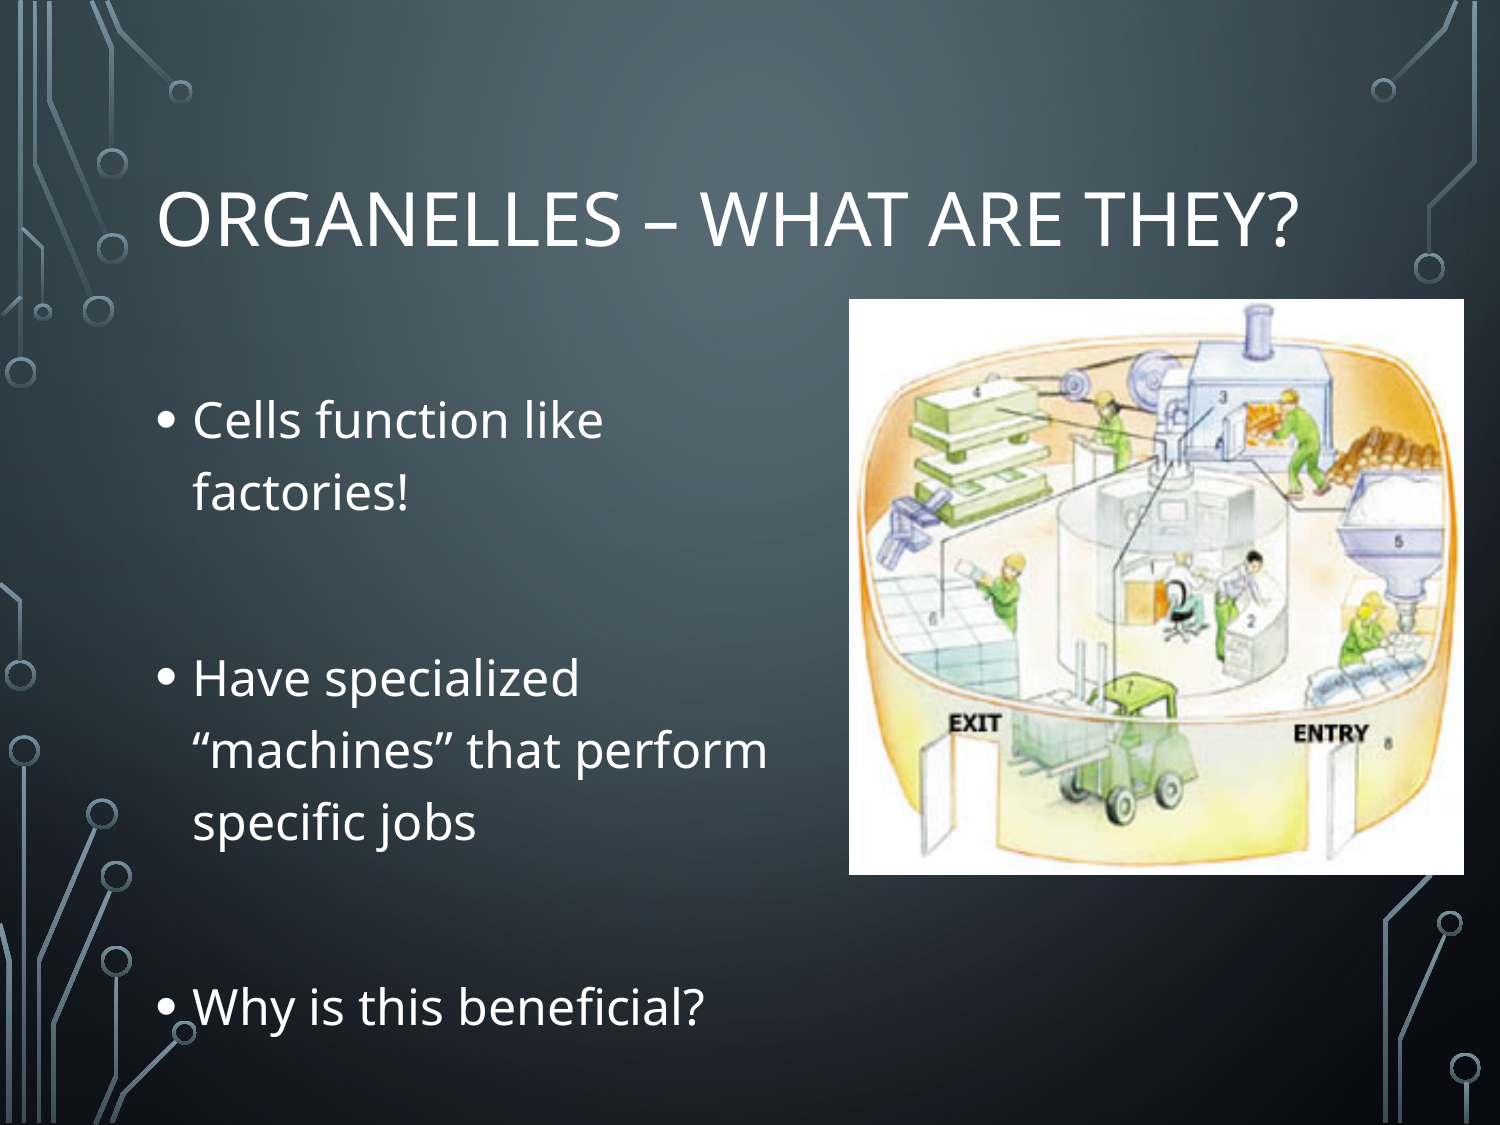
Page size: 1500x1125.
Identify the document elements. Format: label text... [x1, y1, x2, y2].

list Cells function like factories! Have specialized “machines” that perform specific jobs Why is this beneficial? [140, 369, 800, 950]
title Organelles – what are they? [140, 101, 1360, 344]
picture [849, 299, 1464, 876]
